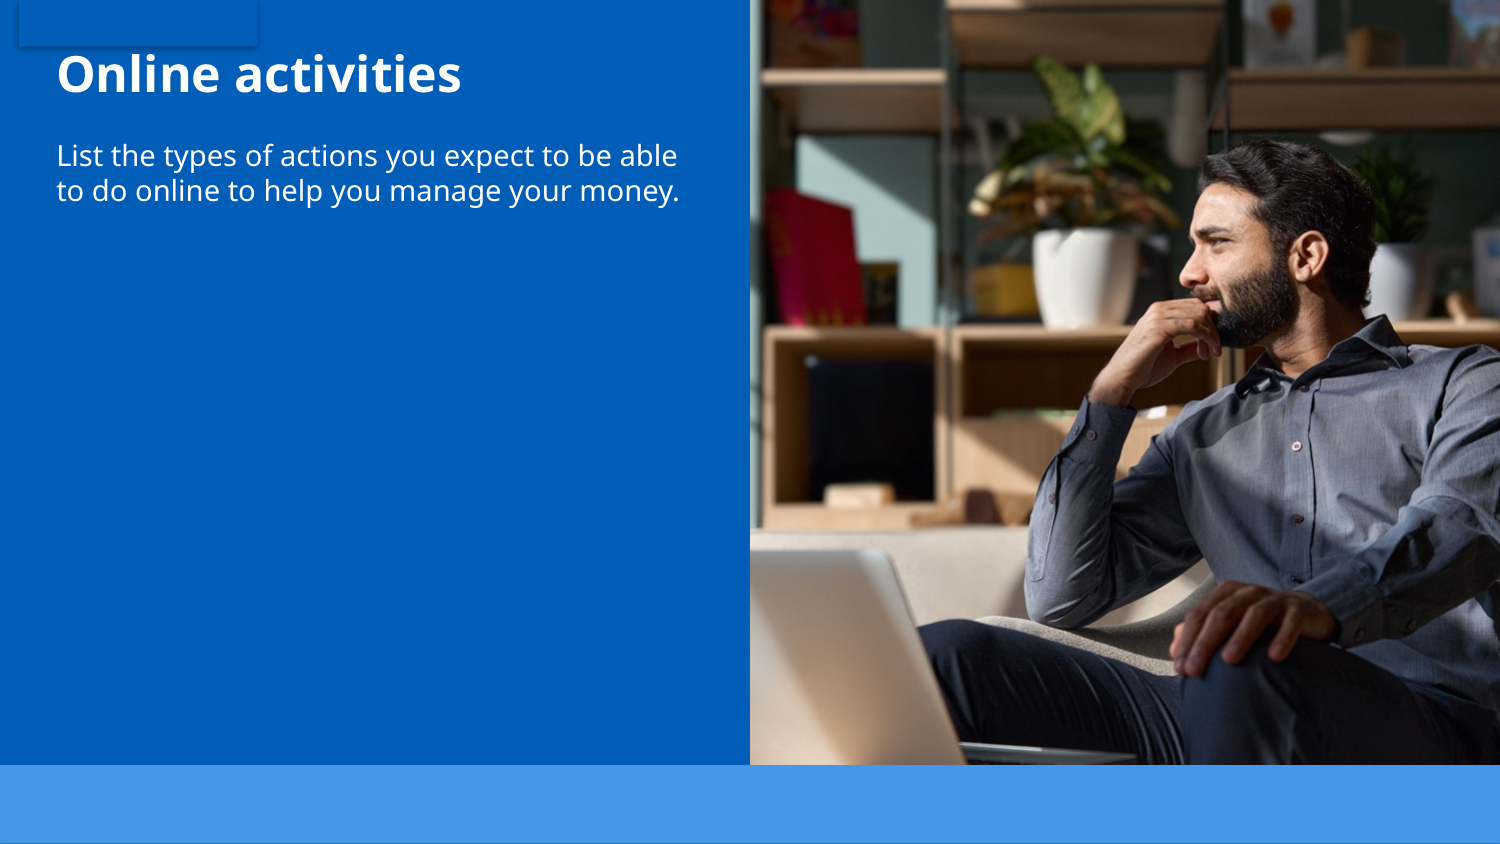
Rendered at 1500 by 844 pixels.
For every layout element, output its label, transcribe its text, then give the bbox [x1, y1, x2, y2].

list List the types of actions you expect to be able to do online to help you manage your money. [41, 129, 721, 357]
title Online activities [41, 41, 721, 112]
picture [749, 0, 1500, 765]
